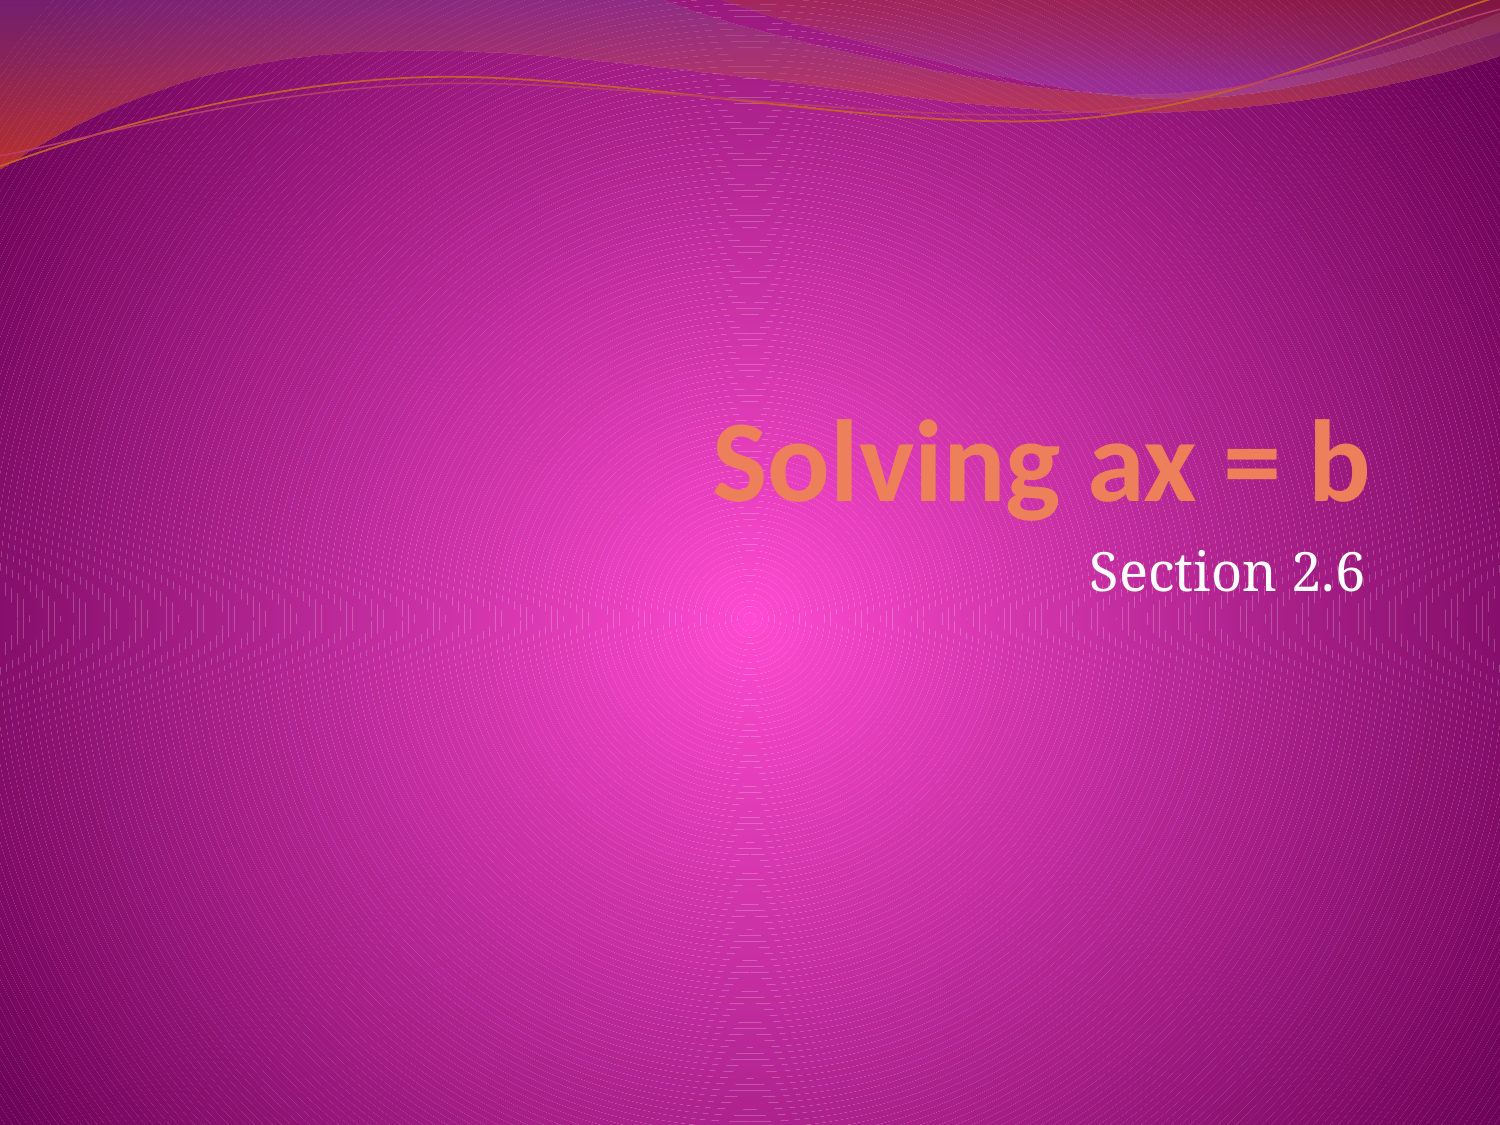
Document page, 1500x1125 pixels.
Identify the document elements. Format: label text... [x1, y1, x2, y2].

title Solving ax = b [87, 224, 1376, 525]
subtitle Section 2.6 [87, 529, 1376, 818]
